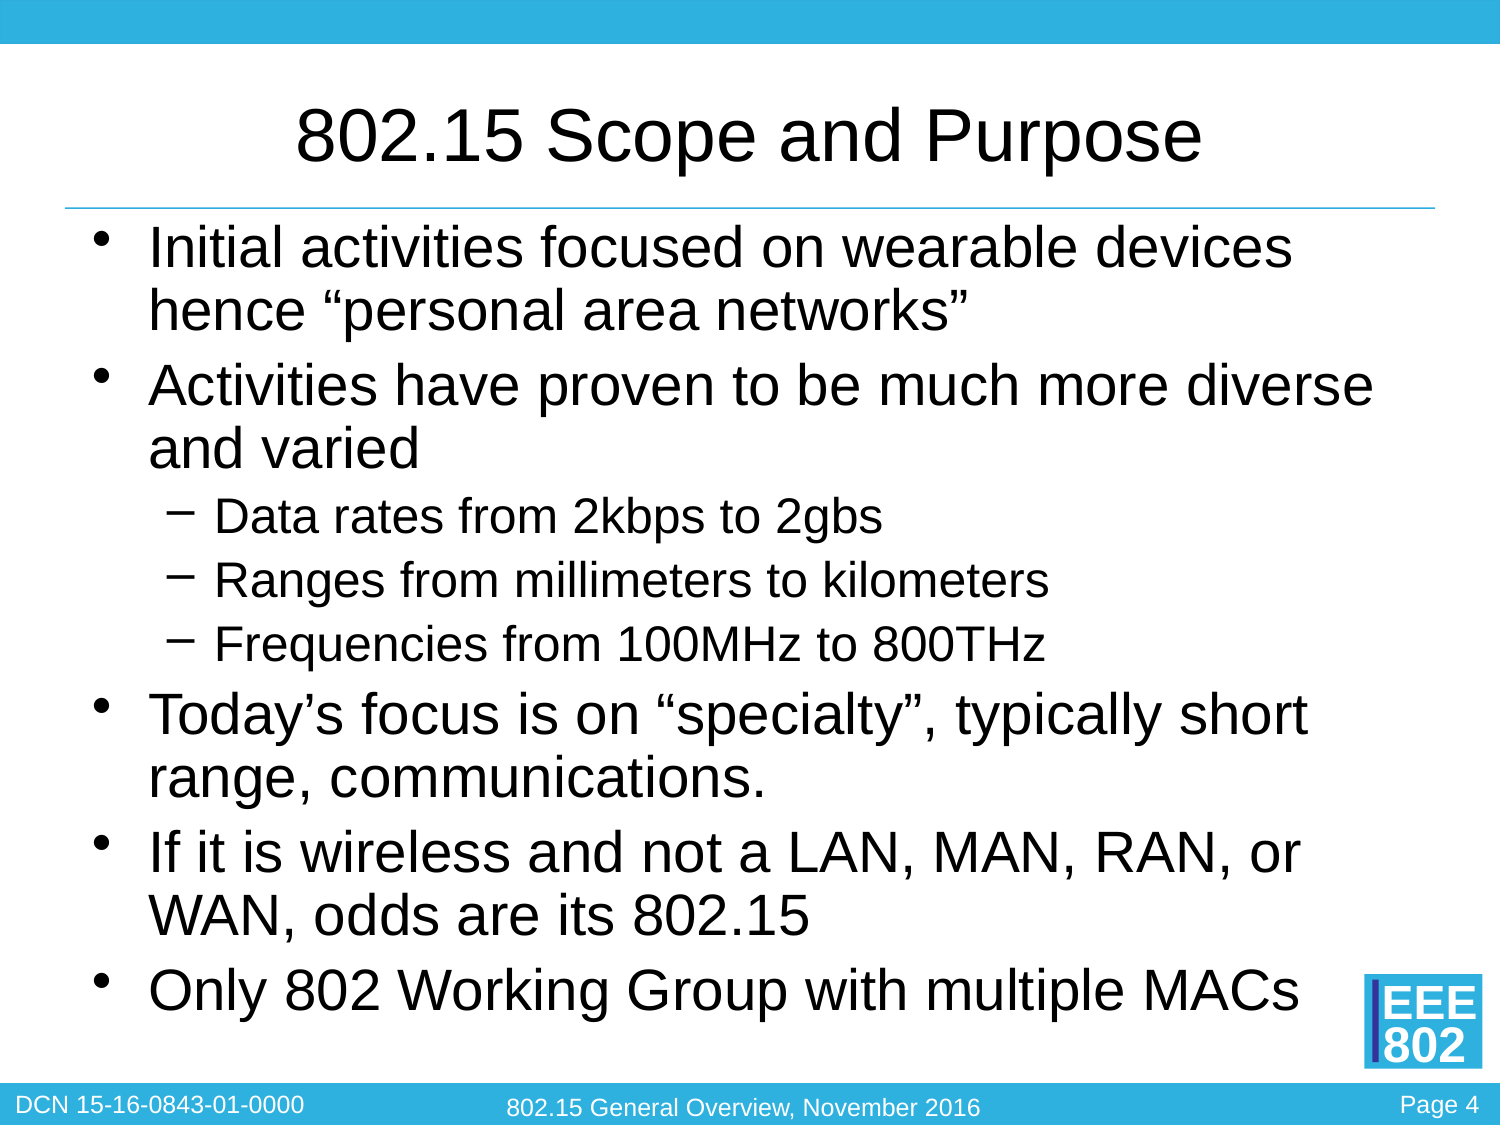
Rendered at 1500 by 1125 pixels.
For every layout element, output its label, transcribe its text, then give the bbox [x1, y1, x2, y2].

title 802.15 Scope and Purpose [75, 66, 1425, 197]
list Initial activities focused on wearable devices hence “personal area networks” Activities have proven to be much more diverse and varied Data rates from 2kbps to 2gbs Ranges from millimeters to kilometers Frequencies from 100MHz to 800THz Today’s focus is on “specialty”, typically short range, communications. If it is wireless and not a LAN, MAN, RAN, or WAN, odds are its 802.15 Only 802 Working Group with multiple MACs [76, 209, 1427, 953]
